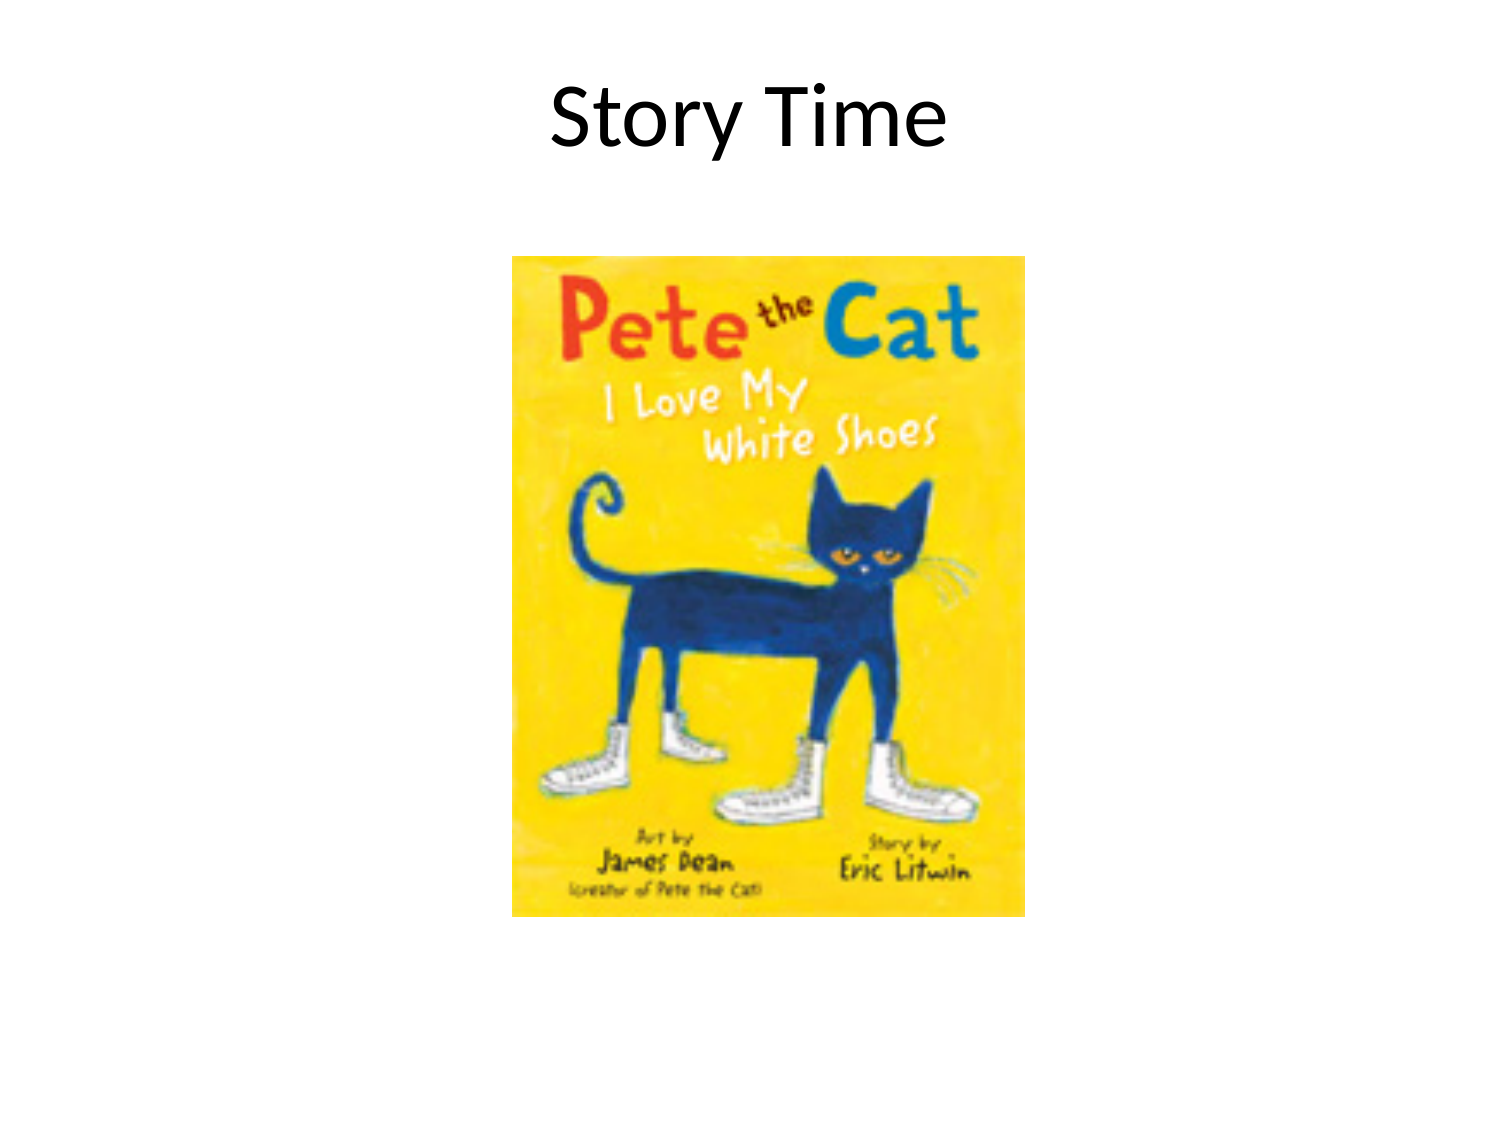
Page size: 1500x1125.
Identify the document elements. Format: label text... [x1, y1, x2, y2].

picture [512, 256, 1026, 918]
title Story Time [75, 45, 1425, 175]
